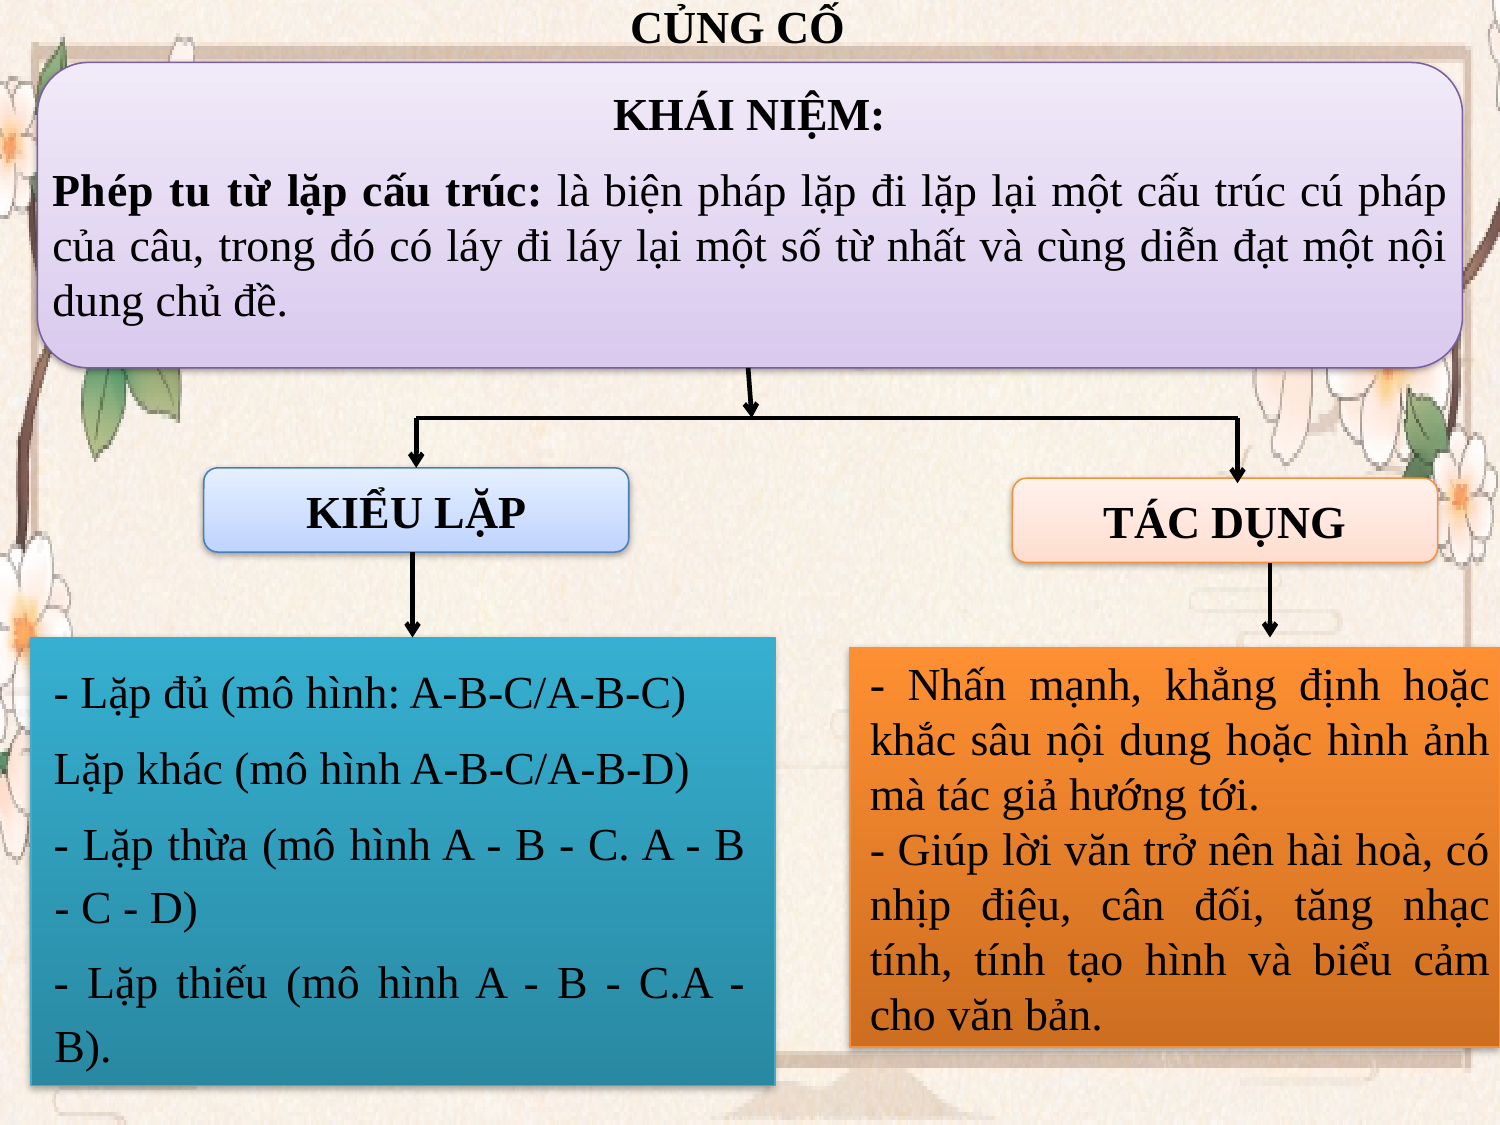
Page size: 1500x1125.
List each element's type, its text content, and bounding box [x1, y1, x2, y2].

text_box KHÁI NIỆM: [39, 333, 1461, 369]
text_box [849, 647, 1500, 1048]
text_box KIỂU LẶP [202, 467, 630, 553]
picture [0, 0, 1500, 1125]
text_box - Nhấn mạnh, khẳng định hoặc khắc sâu nội dung hoặc hình ảnh mà tác giả hướng tới. - Giúp lời văn trở nên hài hoà, có nhịp điệu, cân đối, tăng nhạc tính, tính tạo hình và biểu cảm cho văn bản. [855, 647, 1500, 1047]
text_box [30, 637, 776, 1086]
text_box Phép tu từ lặp cấu trúc: là biện pháp lặp đi lặp lại một cấu trúc cú pháp của câu, trong đó có láy đi láy lại một số từ nhất và cùng diễn đạt một nội dung chủ đề. [37, 153, 1463, 333]
text_box CỦNG CỐ [437, 0, 1038, 60]
text_box - Lặp đủ (mô hình: A-B-C/A-B-C) Lặp khác (mô hình A-B-C/A-B-D) - Lặp thừa (mô hình A - B - C. A - B - C - D) - Lặp thiếu (mô hình A - B - C.A - B). [24, 647, 775, 1079]
text_box TÁC DỤNG [1011, 477, 1439, 564]
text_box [747, 367, 753, 416]
text_box KHÁI NIỆM: [36, 61, 1464, 324]
